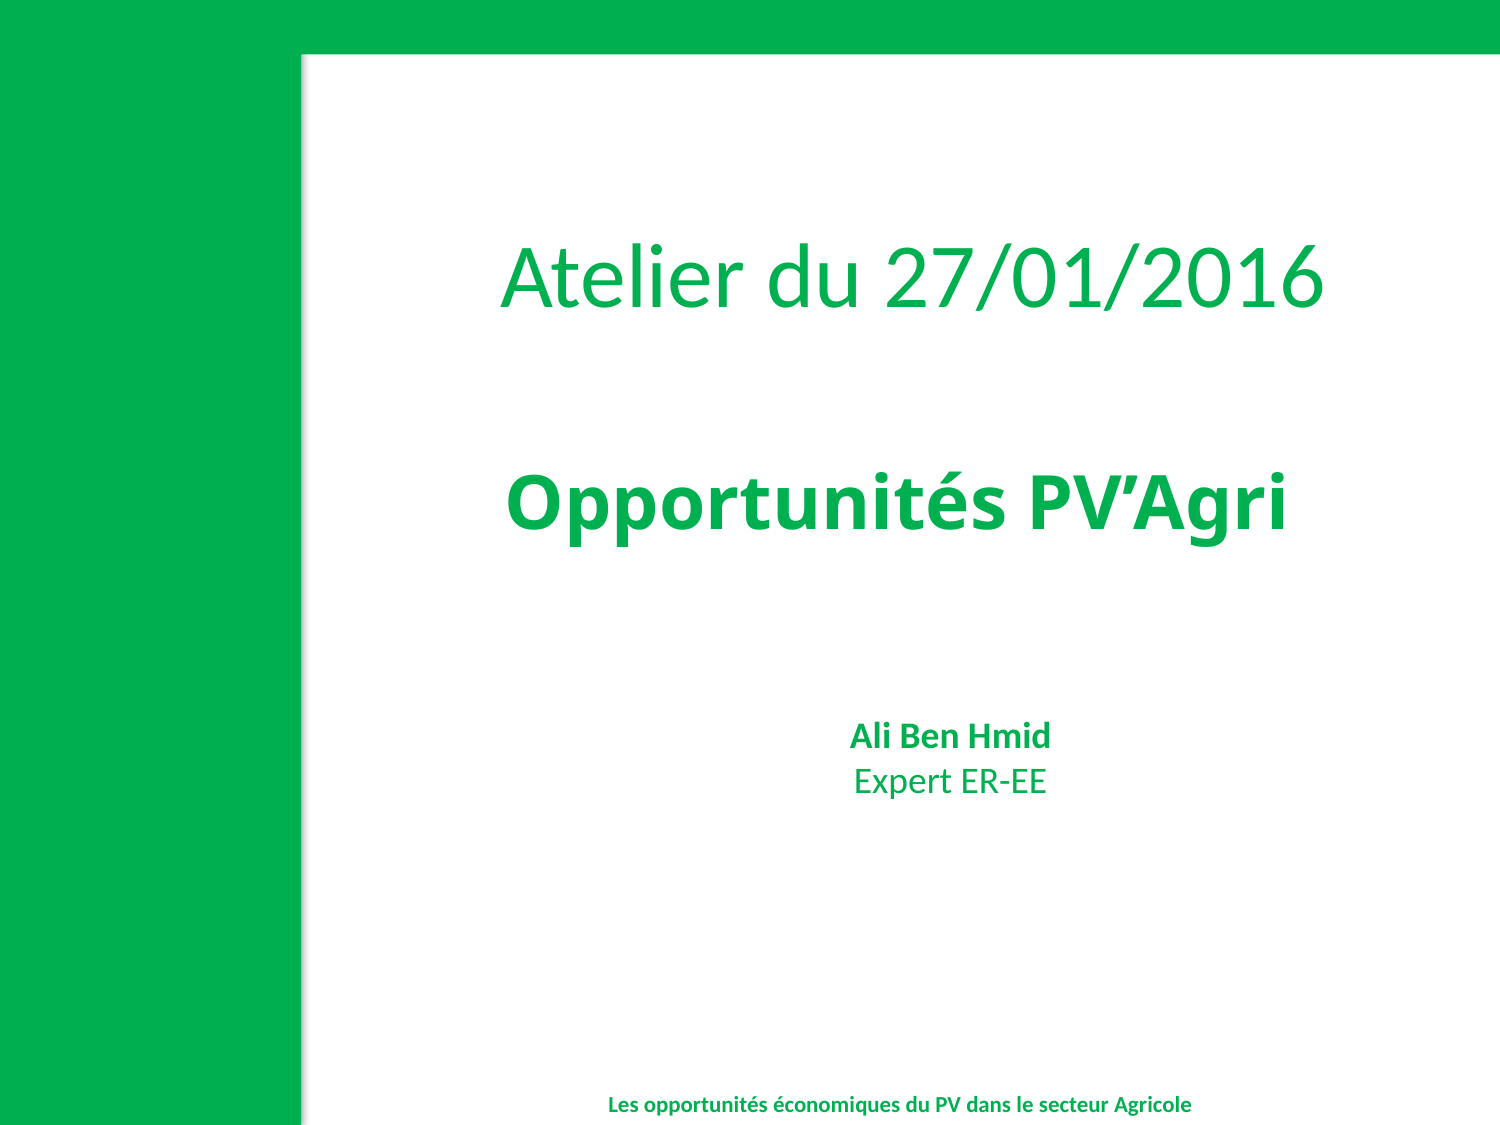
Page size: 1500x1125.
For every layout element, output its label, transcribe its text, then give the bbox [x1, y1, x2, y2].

text_box Atelier du 27/01/2016 [395, 208, 1432, 336]
text_box Ali Ben Hmid Expert ER-EE [490, 704, 1412, 809]
text_box Opportunités PV’Agri [336, 456, 1459, 553]
